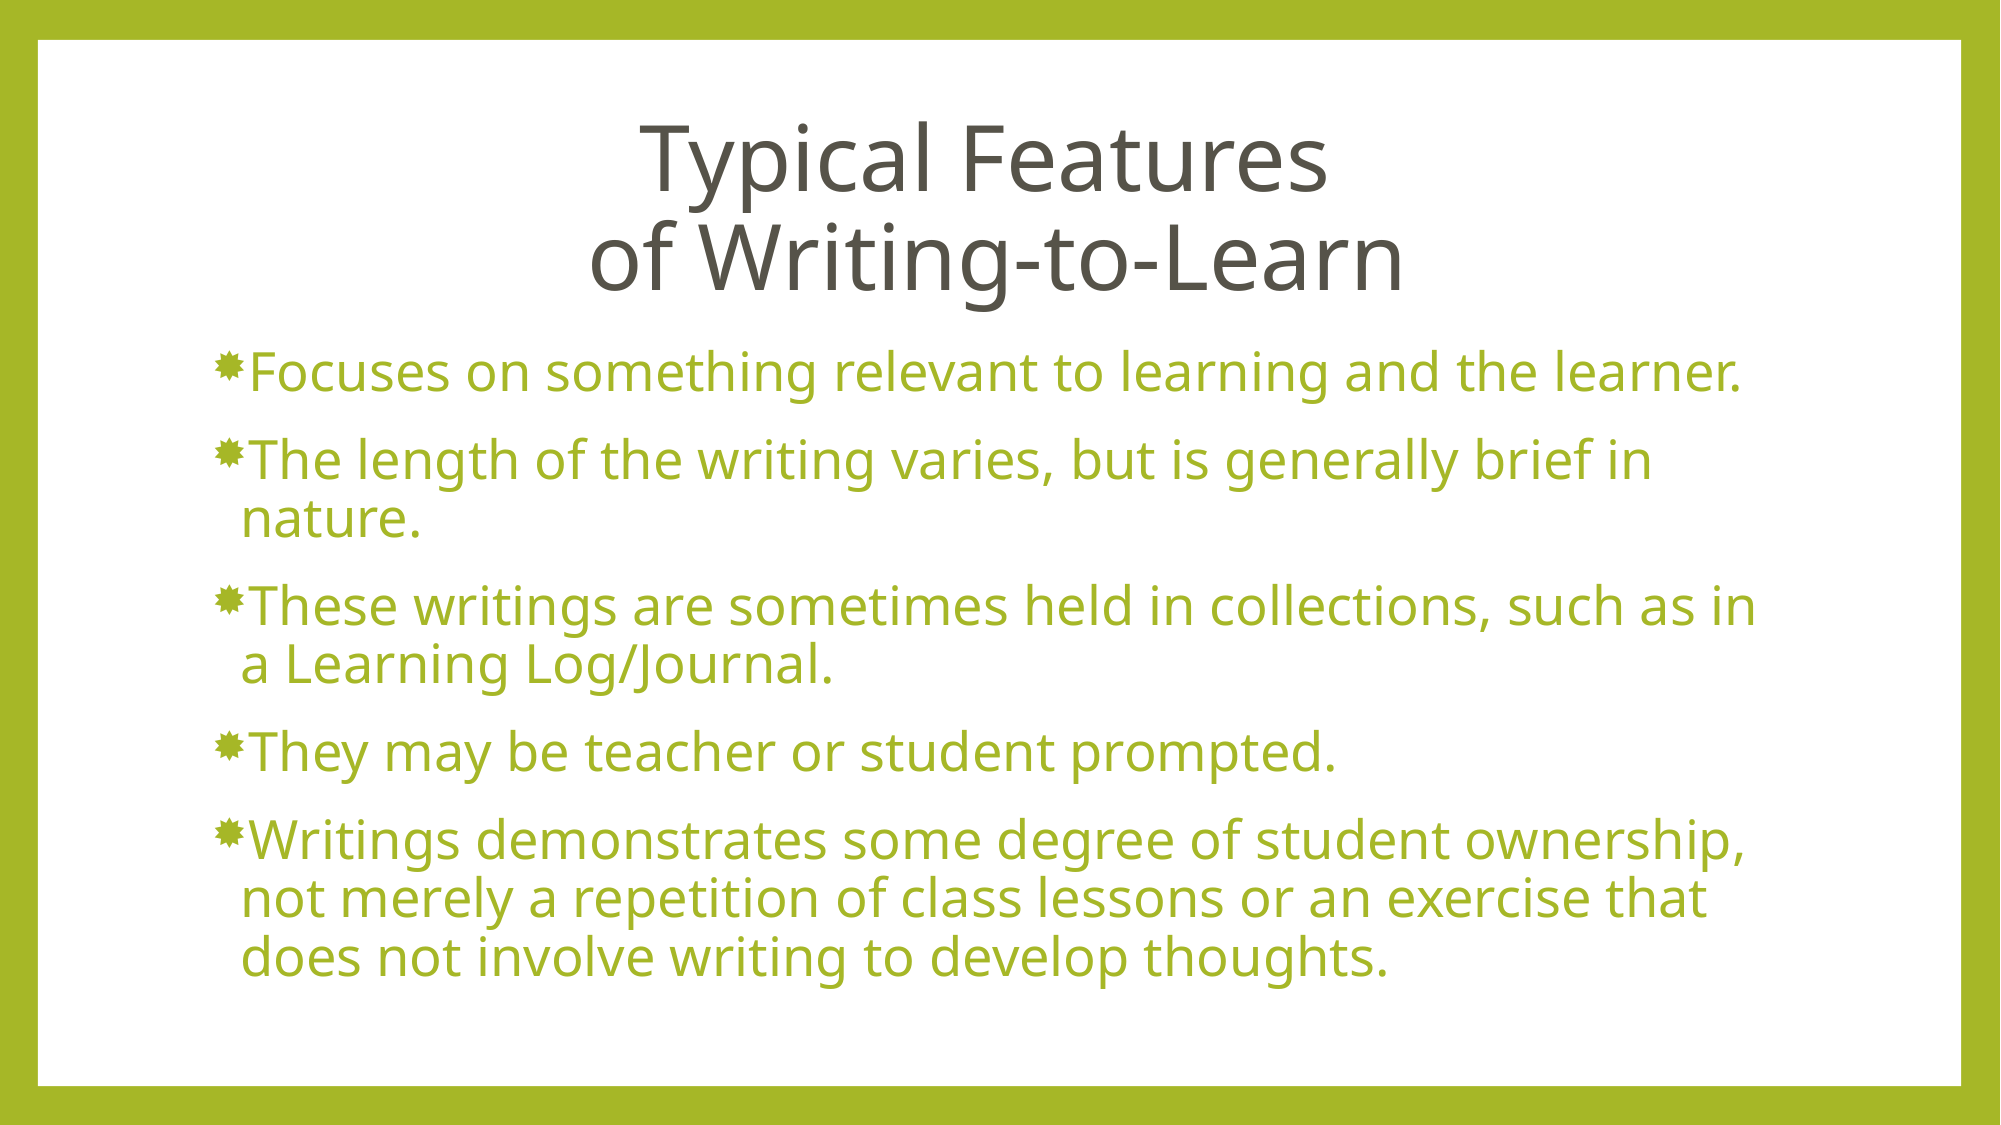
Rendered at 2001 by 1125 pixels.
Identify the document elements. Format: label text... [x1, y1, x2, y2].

title Typical Features of Writing-to-Learn [187, 99, 1808, 323]
list Focuses on something relevant to learning and the learner. The length of the writing varies, but is generally brief in nature. These writings are sometimes held in collections, such as in a Learning Log/Journal. They may be teacher or student prompted. Writings demonstrates some degree of student ownership, not merely a repetition of class lessons or an exercise that does not involve writing to develop thoughts. [187, 337, 1808, 1000]
